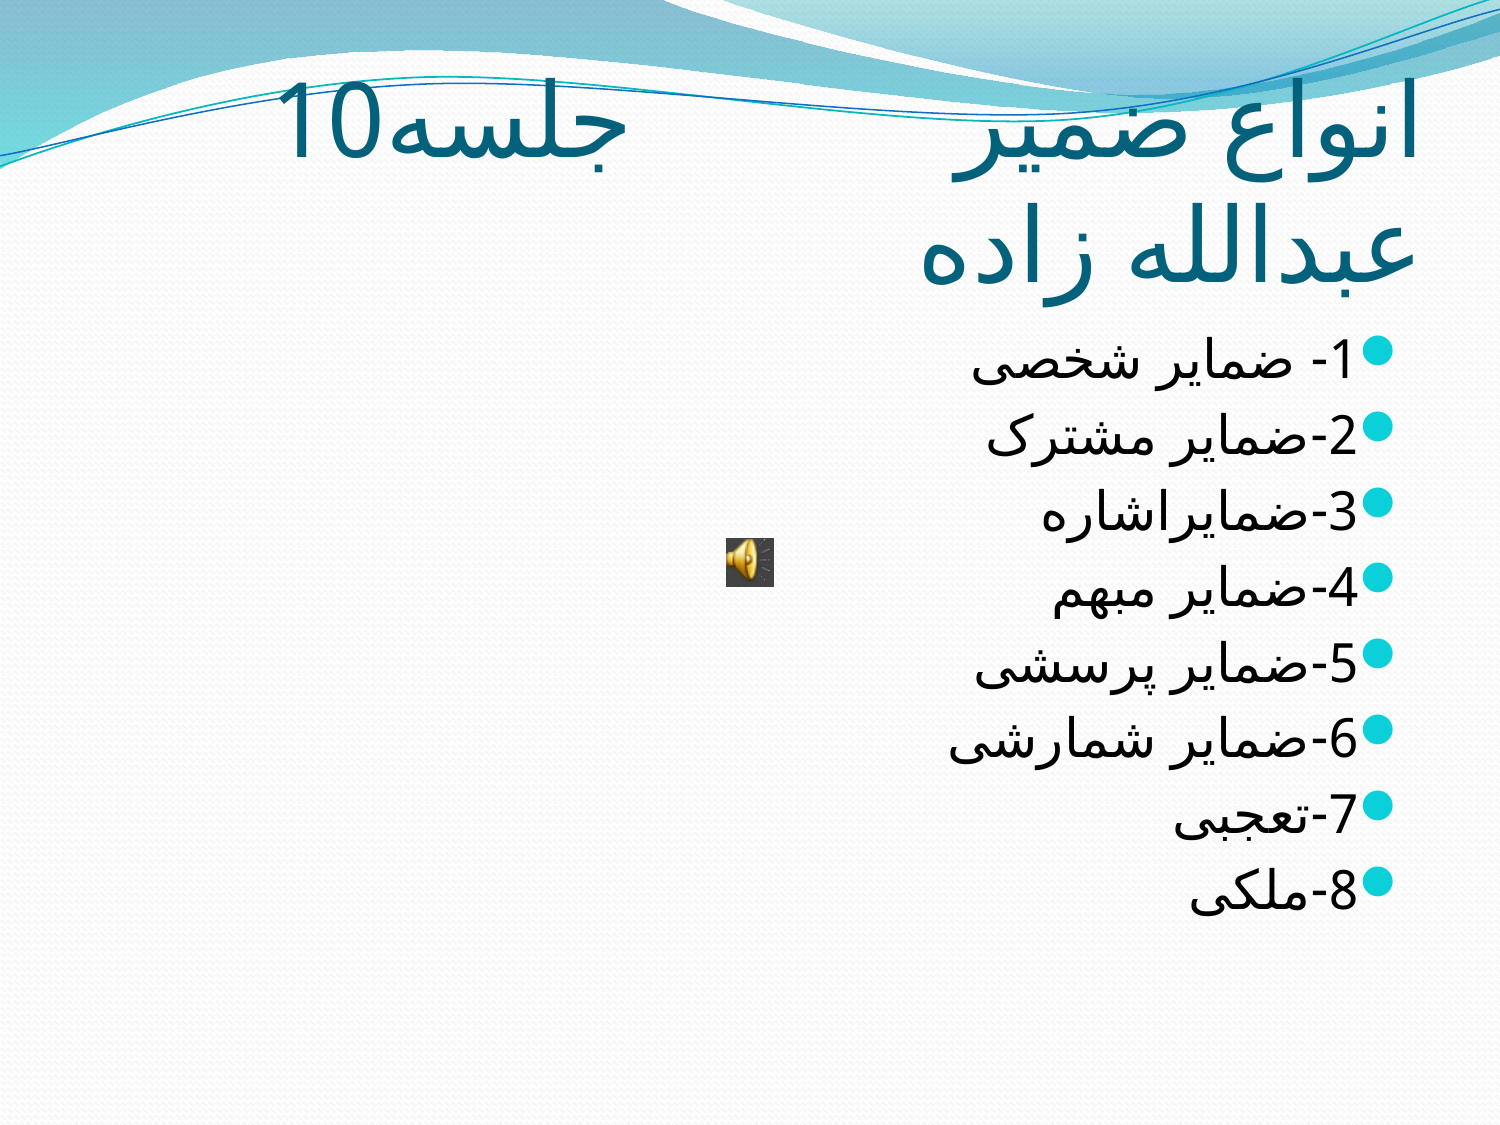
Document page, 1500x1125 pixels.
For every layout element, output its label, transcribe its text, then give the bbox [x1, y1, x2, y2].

title انواع ضمیر جلسه10 عبدالله زاده [75, 115, 1425, 303]
picture [724, 537, 776, 588]
list 1- ضمایر شخصی 2-ضمایر مشترک 3-ضمایراشاره 4-ضمایر مبهم 5-ضمایر پرسشی 6-ضمایر شمارشی 7-تعجبی 8-ملکی [75, 317, 1425, 1038]
